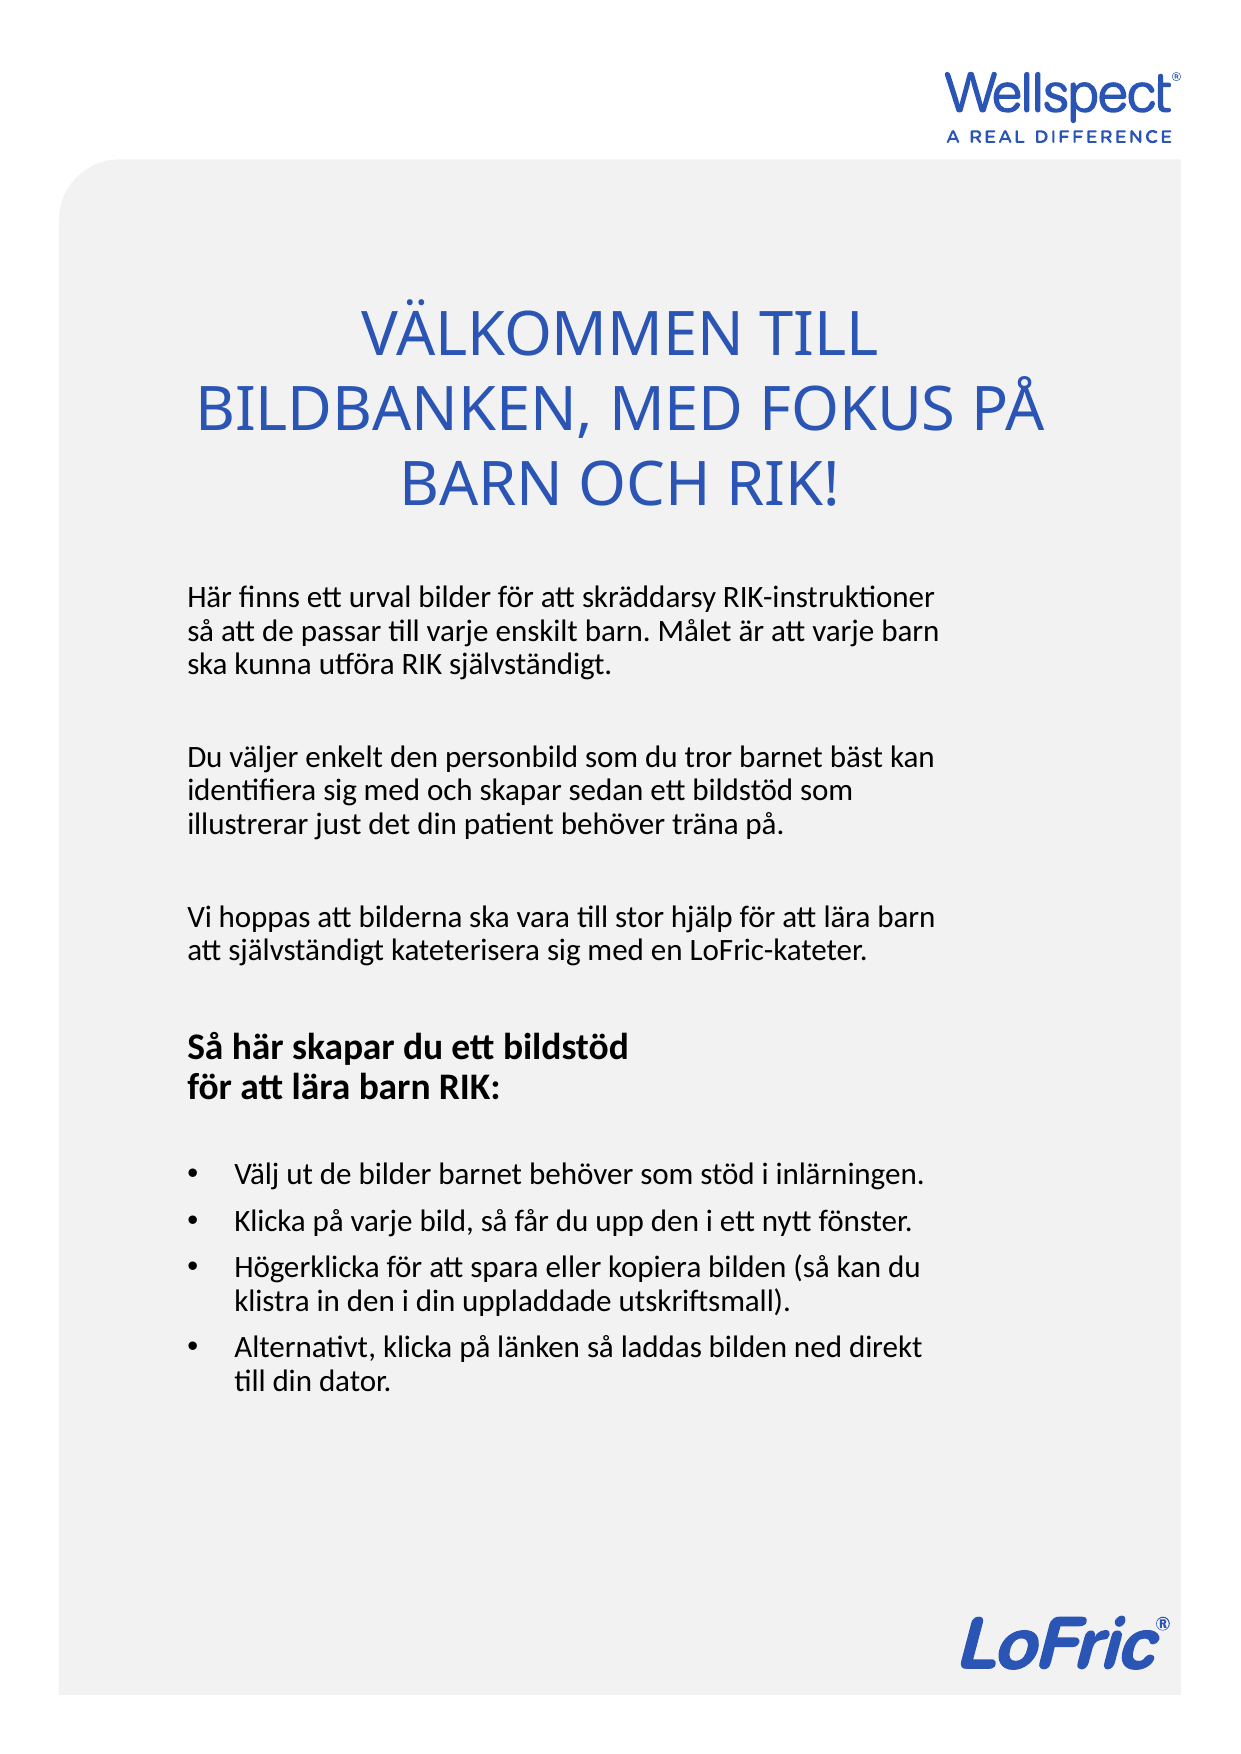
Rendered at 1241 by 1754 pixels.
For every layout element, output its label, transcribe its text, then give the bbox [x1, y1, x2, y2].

subtitle Här finns ett urval bilder för att skräddarsy RIK-instruktioner så att de passar till varje enskilt barn. Målet är att varje barn ska kunna utföra RIK självständigt. Du väljer enkelt den personbild som du tror barnet bäst kan identifiera sig med och skapar sedan ett bildstöd som illustrerar just det din patient behöver träna på. Vi hoppas att bilderna ska vara till stor hjälp för att lära barn att självständigt kateterisera sig med en LoFric-kateter. Så här skapar du ett bildstöd för att lära barn RIK: Välj ut de bilder barnet behöver som stöd i inlärningen. Klicka på varje bild, så får du upp den i ett nytt fönster. Högerklicka för att spara eller kopiera bilden (så kan du klistra in den i din uppladdade utskriftsmall). Alternativt, klicka på länken så laddas bilden ned direkt till din dator. [172, 573, 970, 1572]
title Välkommen till bildbanken, med fokus på barn och RIK! [155, 287, 1086, 529]
